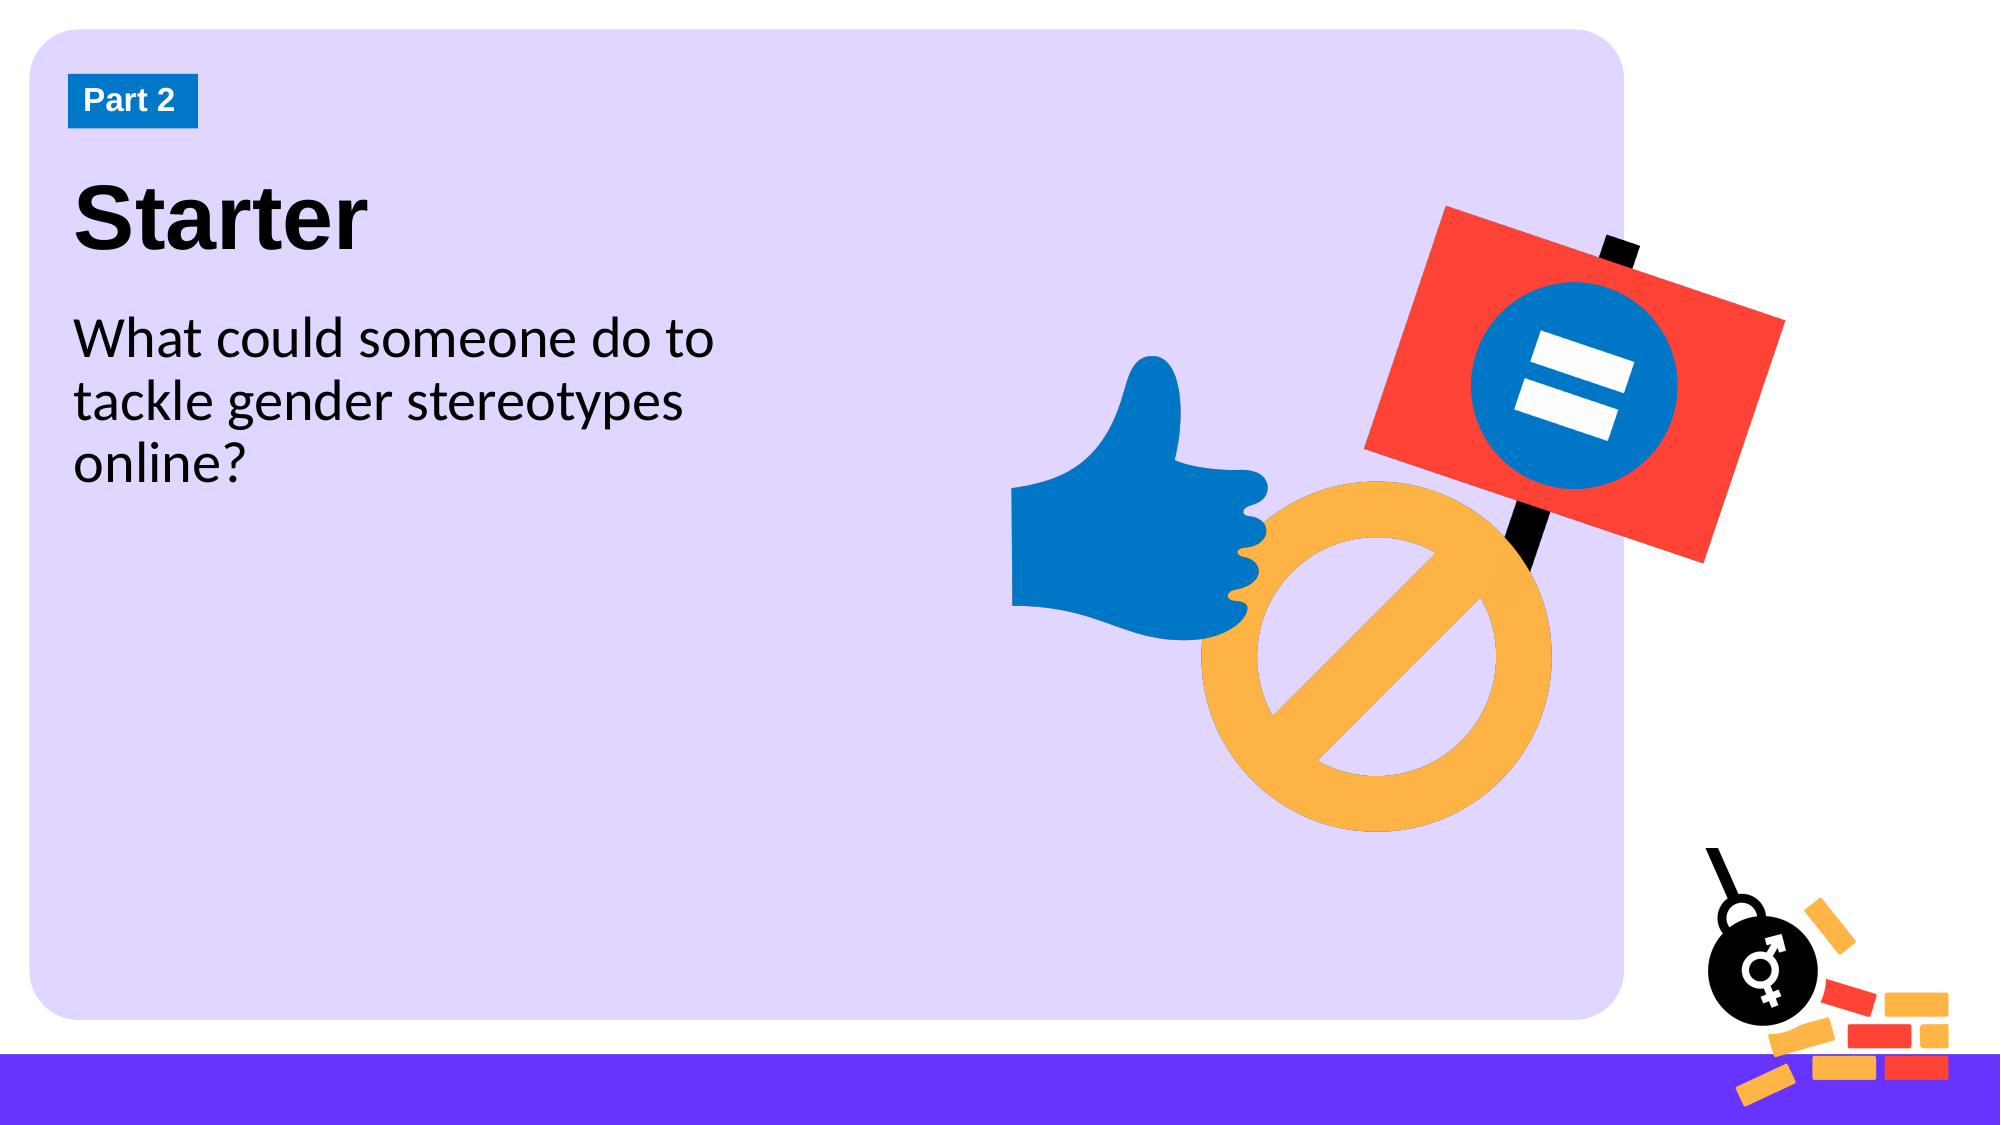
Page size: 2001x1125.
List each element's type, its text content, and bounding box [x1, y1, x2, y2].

list What could someone do to tackle gender stereotypes online? [59, 299, 788, 799]
text_box Starter [59, 59, 1857, 278]
text_box [28, 28, 1625, 1021]
picture [0, 0, 2000, 1125]
